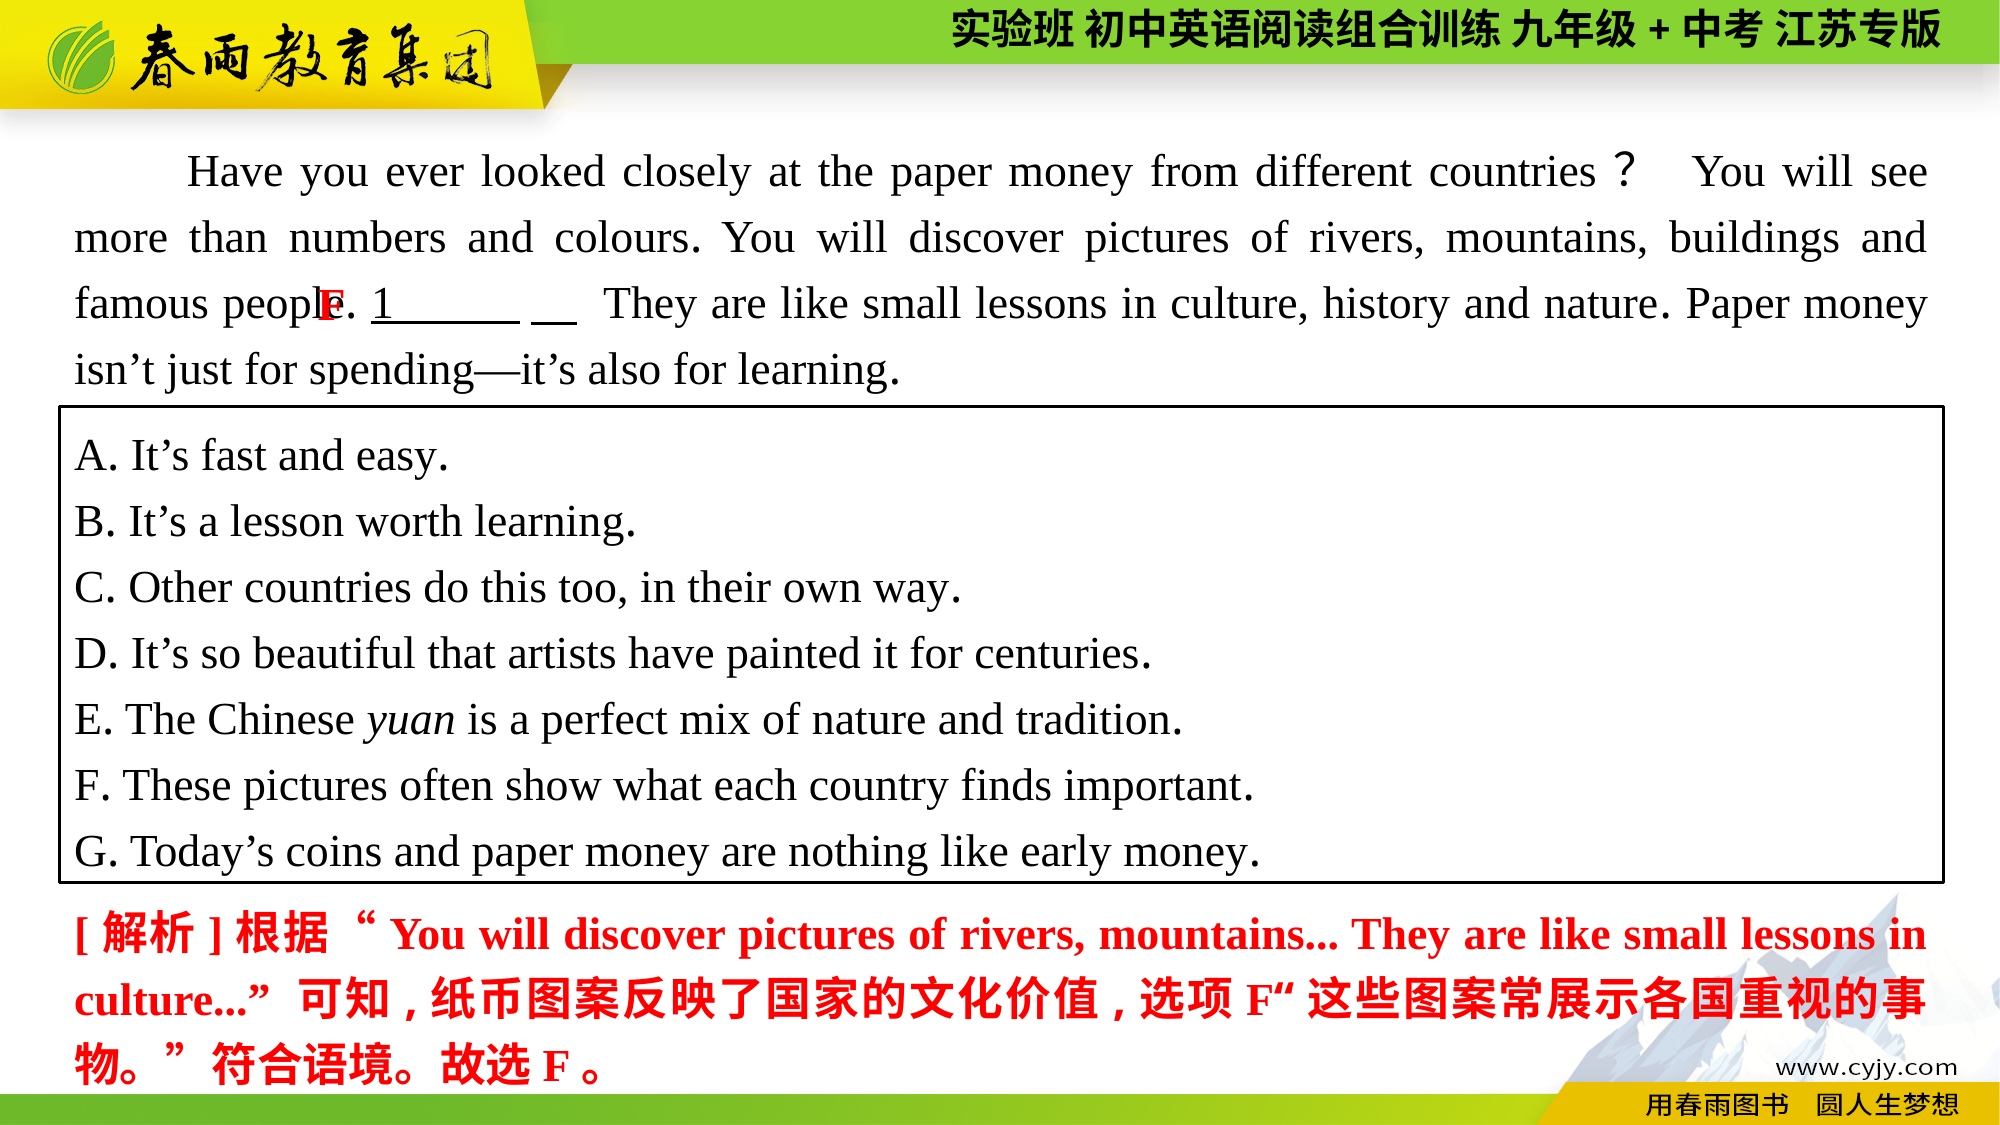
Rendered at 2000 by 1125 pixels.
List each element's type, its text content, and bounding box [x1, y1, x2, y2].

text_box F [303, 256, 361, 337]
picture [0, 0, 2000, 1125]
text_box [解析]根据“You will discover pictures of rivers, mountains... They are like small lessons in culture...” 可知,纸币图案反映了国家的文化价值,选项F“这些图案常展示各国重视的事物。”符合语境。故选F。 [59, 885, 1944, 1099]
text_box A. It’s fast and easy. B. It’s a lesson worth learning. C. Other countries do this too, in their own way. D. It’s so beautiful that artists have painted it for centuries. E. The Chinese yuan is a perfect mix of nature and tradition. F. These pictures often show what each country finds important. G. Today’s coins and paper money are nothing like early money. [59, 406, 1944, 883]
list Have you ever looked closely at the paper money from different countries？ You will see more than numbers and colours. You will discover pictures of rivers, mountains, buildings and famous people. 1 They are like small lessons in culture, history and nature. Paper money isn’t just for spending—it’s also for learning. [59, 122, 1944, 405]
